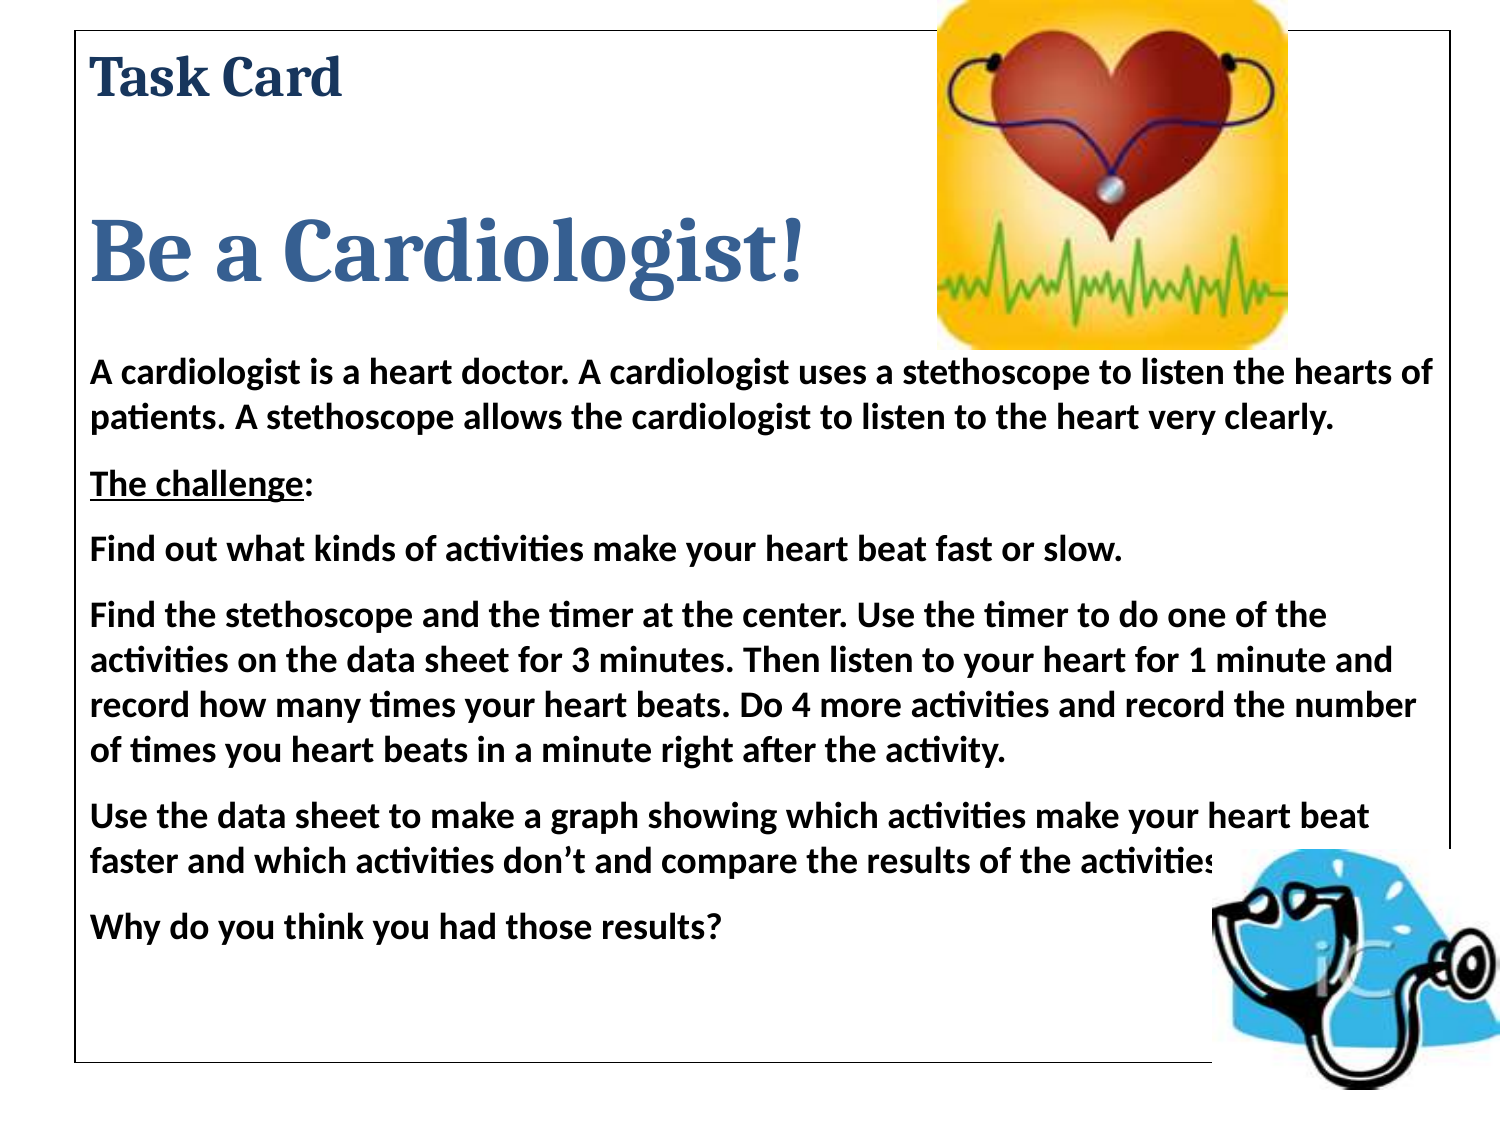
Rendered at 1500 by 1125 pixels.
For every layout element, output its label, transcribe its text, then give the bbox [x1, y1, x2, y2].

picture [937, 0, 1288, 351]
text_box Task Card Be a Cardiologist! A cardiologist is a heart doctor. A cardiologist uses a stethoscope to listen the hearts of patients. A stethoscope allows the cardiologist to listen to the heart very clearly. The challenge: Find out what kinds of activities make your heart beat fast or slow. Find the stethoscope and the timer at the center. Use the timer to do one of the activities on the data sheet for 3 minutes. Then listen to your heart for 1 minute and record how many times your heart beats. Do 4 more activities and record the number of times you heart beats in a minute right after the activity. Use the data sheet to make a graph showing which activities make your heart beat faster and which activities don’t and compare the results of the activities. Why do you think you had those results? [75, 30, 1450, 1063]
picture [1212, 849, 1500, 1090]
